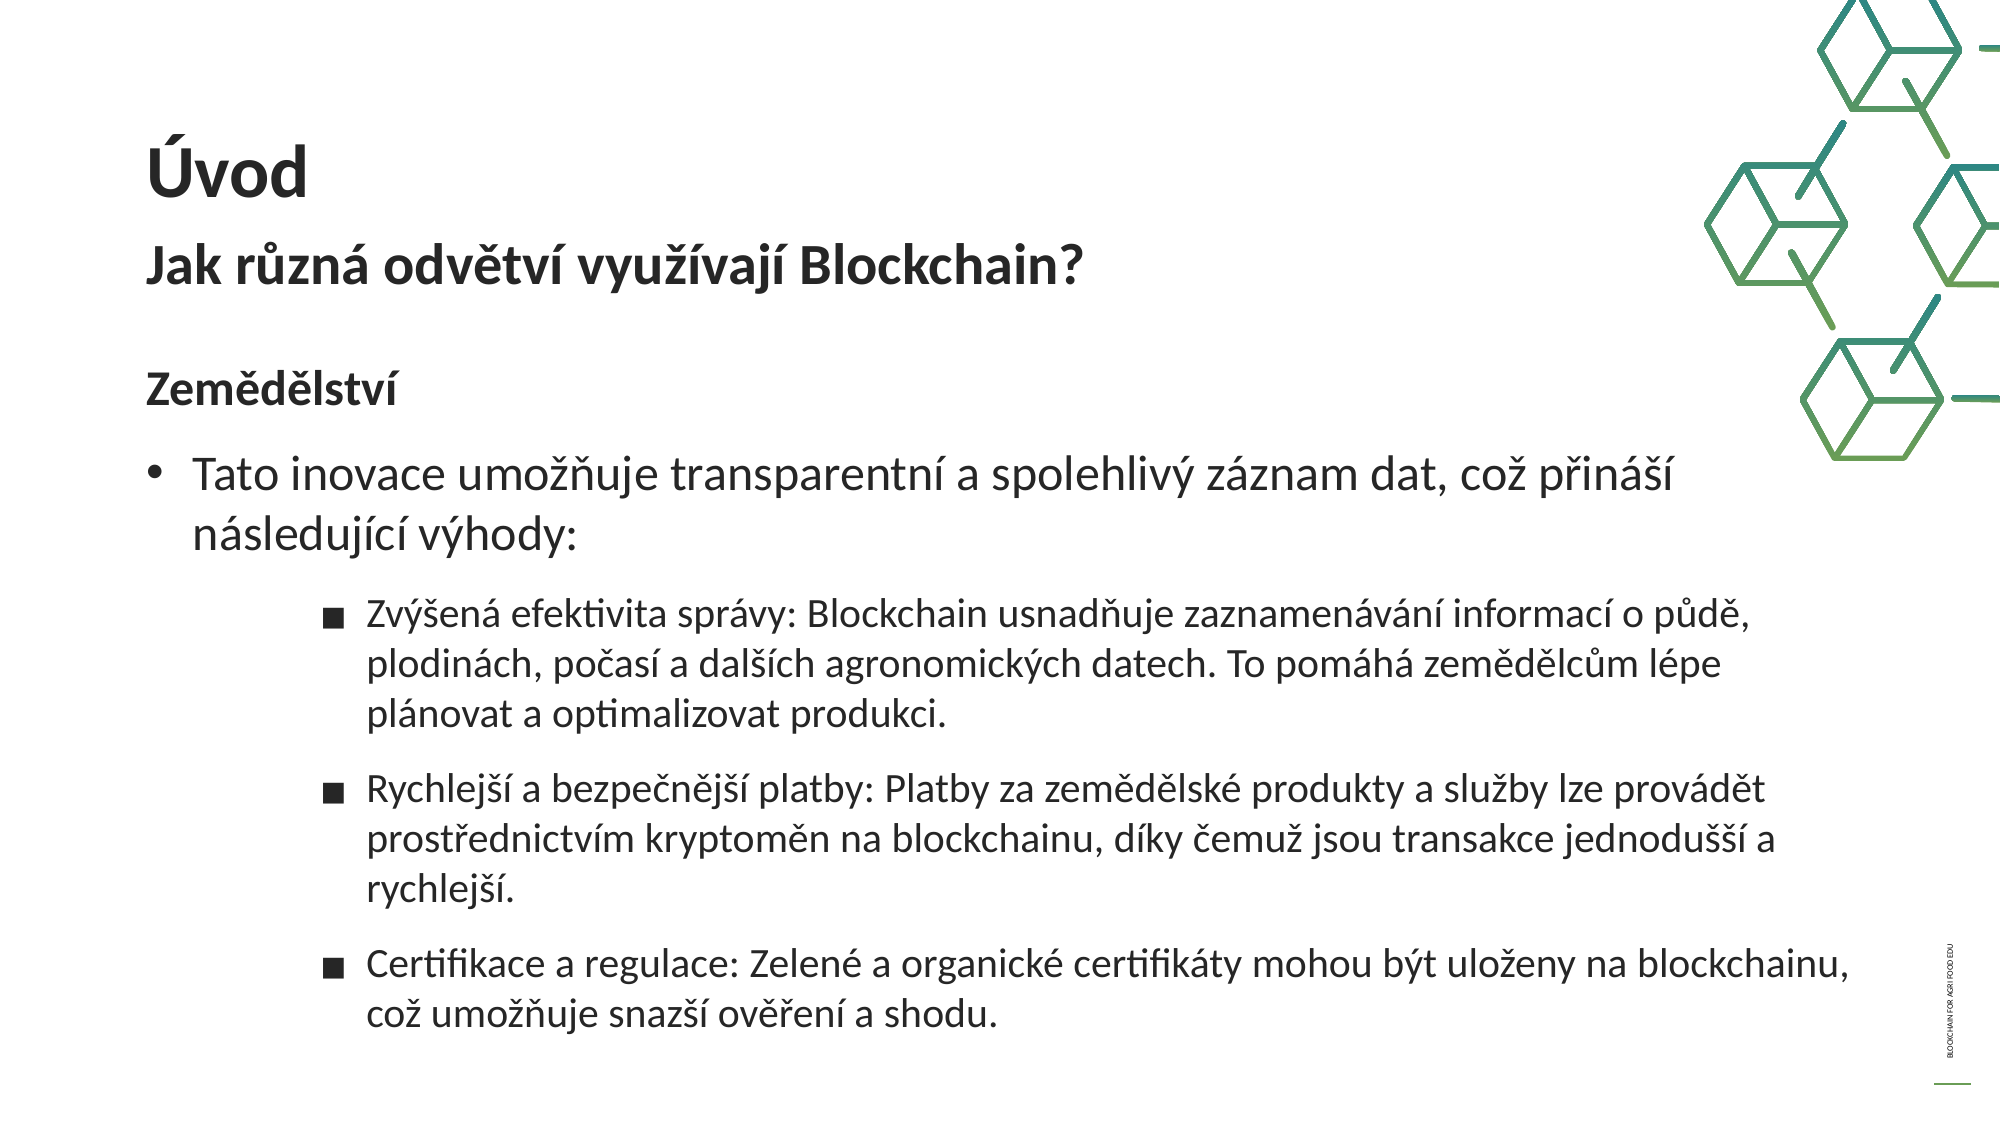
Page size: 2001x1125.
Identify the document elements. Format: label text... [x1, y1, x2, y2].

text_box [1703, 0, 2000, 462]
list Zemědělství Tato inovace umožňuje transparentní a spolehlivý záznam dat, což přináší následující výhody: Zvýšená efektivita správy: Blockchain usnadňuje zaznamenávání informací o půdě, plodinách, počasí a dalších agronomických datech. To pomáhá zemědělcům lépe plánovat a optimalizovat produkci. Rychlejší a bezpečnější platby: Platby za zemědělské produkty a služby lze provádět prostřednictvím kryptoměn na blockchainu, díky čemuž jsou transakce jednodušší a rychlejší. Certifikace a regulace: Zelené a organické certifikáty mohou být uloženy na blockchainu, což umožňuje snazší ověření a shodu. [130, 348, 1869, 1080]
list Úvod Jak různá odvětví využívají Blockchain? [130, 124, 1698, 337]
